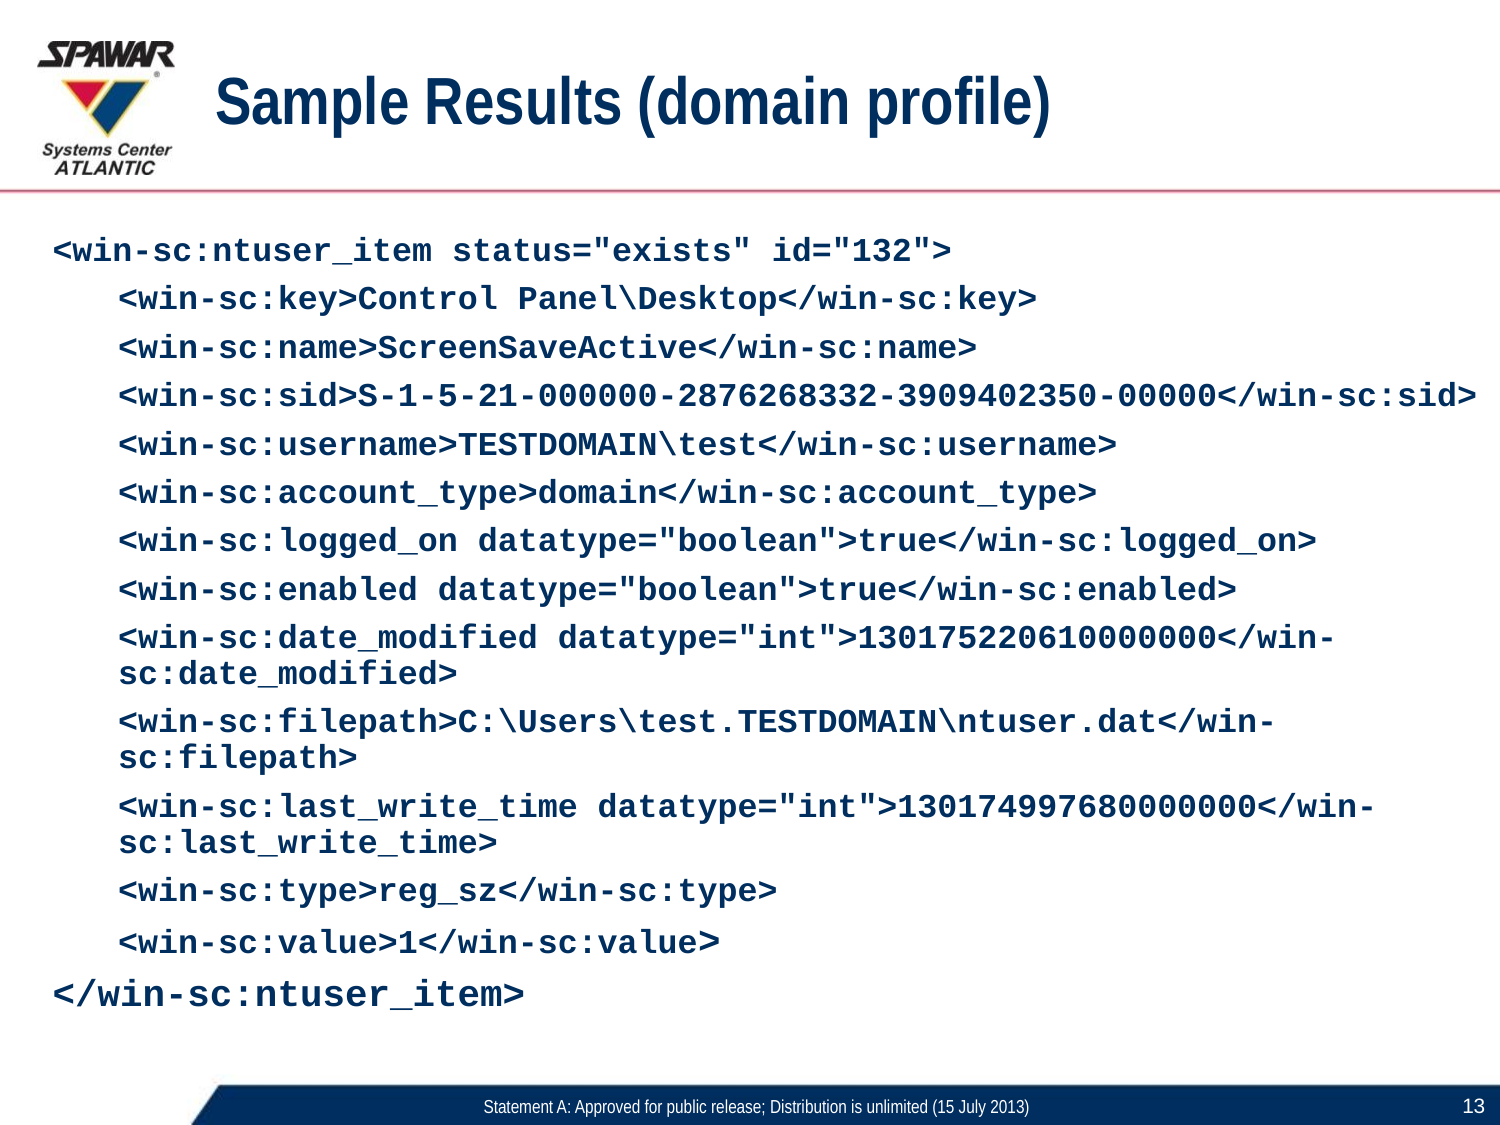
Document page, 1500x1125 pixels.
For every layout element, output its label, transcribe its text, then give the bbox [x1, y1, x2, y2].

picture [0, 187, 1500, 200]
picture [37, 41, 175, 175]
title Sample Results (domain profile) [199, 32, 1426, 176]
list <win-sc:ntuser_item status="exists" id="132"> <win-sc:key>Control Panel\Desktop</win-sc:key> <win-sc:name>ScreenSaveActive</win-sc:name> <win-sc:sid>S-1-5-21-000000-2876268332-3909402350-00000</win-sc:sid> <win-sc:username>TESTDOMAIN\test</win-sc:username> <win-sc:account_type>domain</win-sc:account_type> <win-sc:logged_on datatype="boolean">true</win-sc:logged_on> <win-sc:enabled datatype="boolean">true</win-sc:enabled> <win-sc:date_modified datatype="int">130175220610000000</win-sc:date_modified> <win-sc:filepath>C:\Users\test.TESTDOMAIN\ntuser.dat</win-sc:filepath> <win-sc:last_write_time datatype="int">130174997680000000</win-sc:last_write_time> <win-sc:type>reg_sz</win-sc:type> <win-sc:value>1</win-sc:value> </win-sc:ntuser_item> [37, 224, 1500, 1001]
picture [187, 1074, 1500, 1125]
